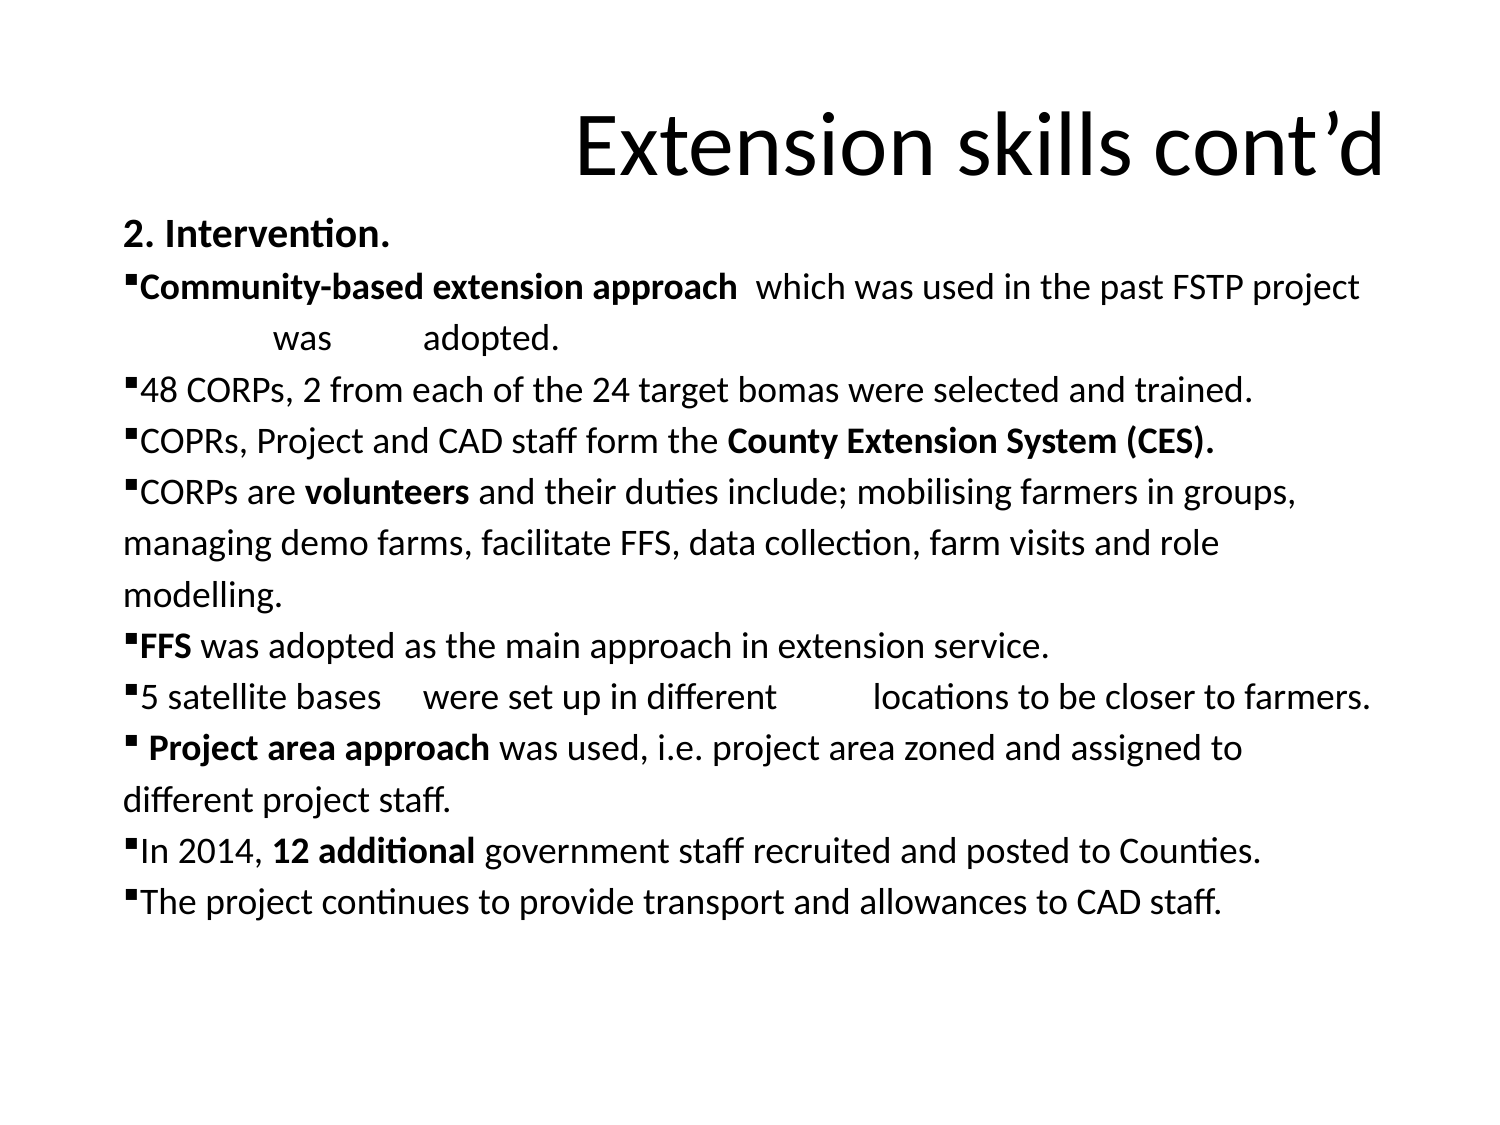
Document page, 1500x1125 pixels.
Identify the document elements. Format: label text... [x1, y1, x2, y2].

text_box 2. Intervention. Community-based extension approach which was used in the past FSTP project was adopted. 48 CORPs, 2 from each of the 24 target bomas were selected and trained. COPRs, Project and CAD staff form the County Extension System (CES). CORPs are volunteers and their duties include; mobilising farmers in groups, managing demo farms, facilitate FFS, data collection, farm visits and role modelling. FFS was adopted as the main approach in extension service. 5 satellite bases were set up in different locations to be closer to farmers. Project area approach was used, i.e. project area zoned and assigned to different project staff. In 2014, 12 additional government staff recruited and posted to Counties. The project continues to provide transport and allowances to CAD staff. [108, 198, 1441, 930]
text_box Extension skills cont’d [476, 76, 1465, 175]
